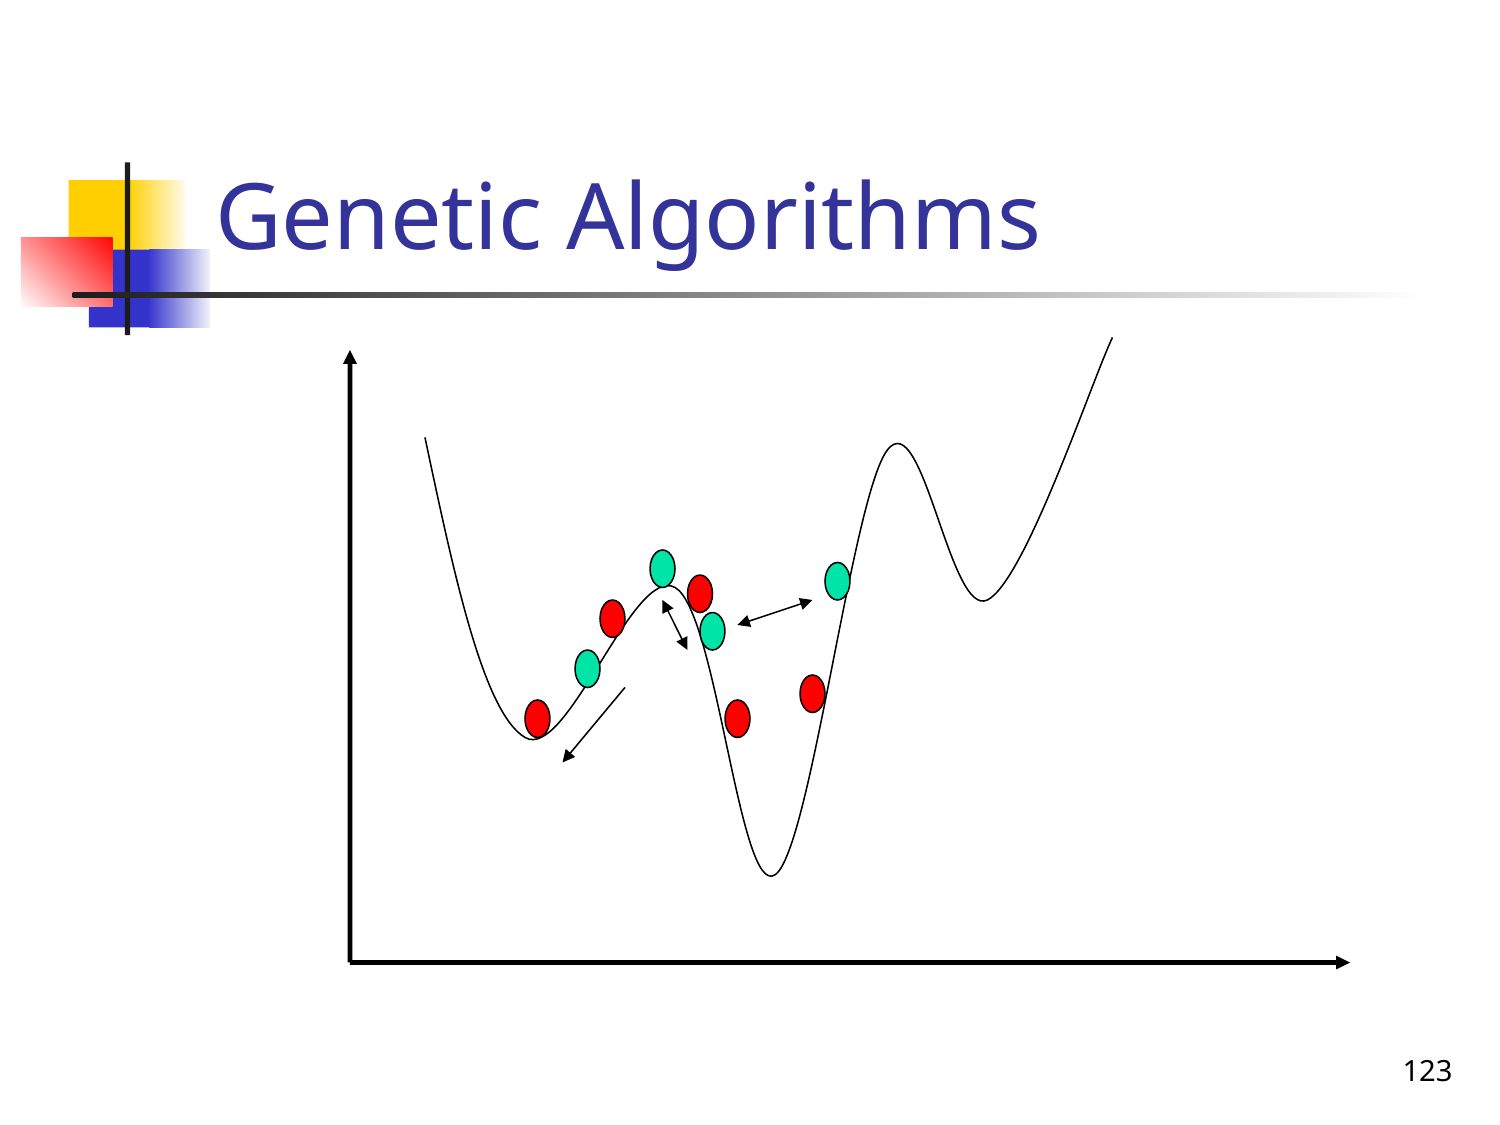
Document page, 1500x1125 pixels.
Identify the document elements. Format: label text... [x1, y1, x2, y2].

text_box [600, 600, 625, 638]
text_box [349, 956, 1351, 969]
title Genetic Algorithms [199, 140, 1479, 276]
text_box [699, 612, 725, 651]
text_box [737, 598, 813, 627]
text_box [650, 549, 676, 588]
text_box [343, 349, 357, 962]
text_box [424, 337, 1113, 877]
text_box [562, 687, 626, 763]
slide_number 123 [1154, 1023, 1468, 1100]
text_box [800, 675, 826, 713]
text_box [575, 650, 601, 688]
text_box [662, 600, 688, 650]
text_box [687, 575, 713, 613]
text_box [825, 562, 850, 601]
text_box [725, 699, 751, 738]
text_box [525, 699, 550, 738]
